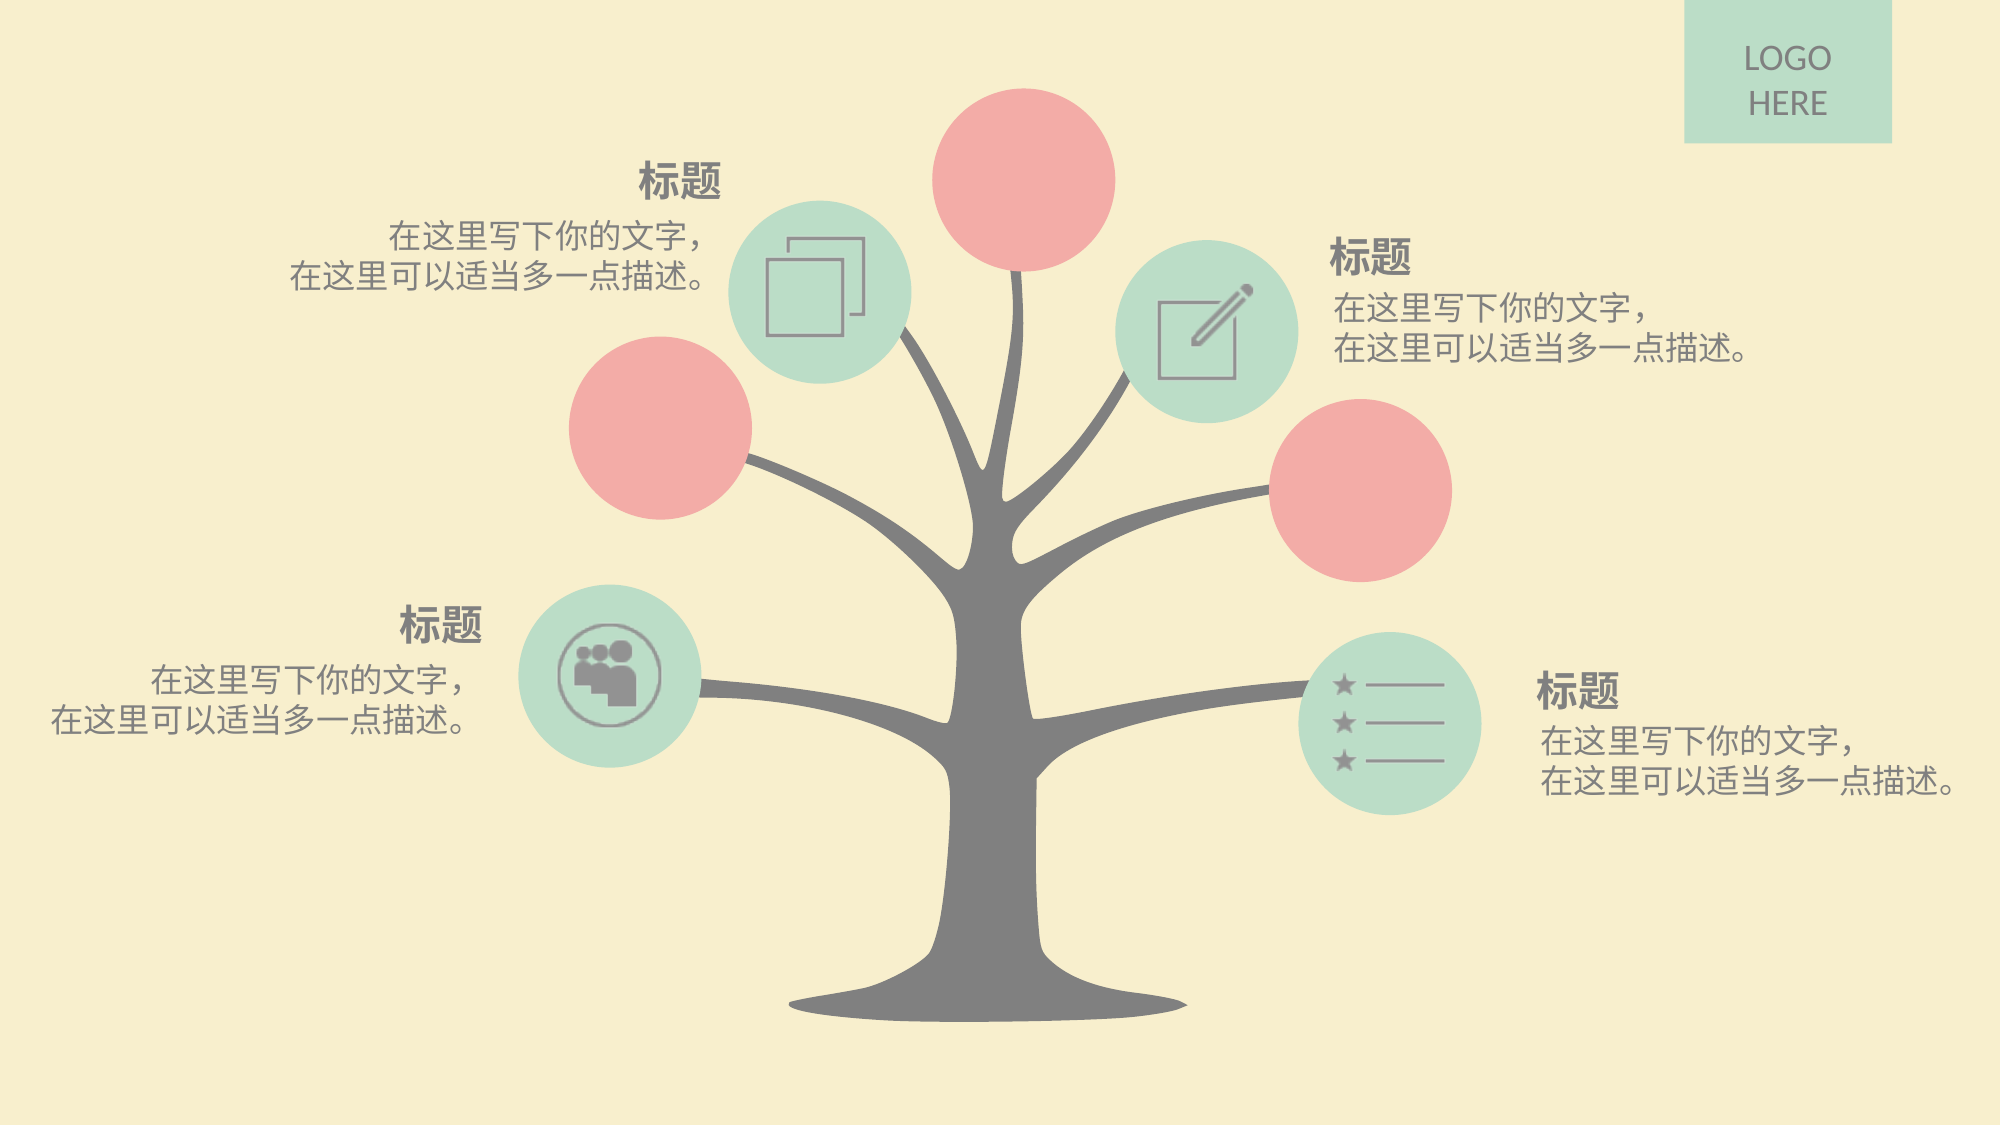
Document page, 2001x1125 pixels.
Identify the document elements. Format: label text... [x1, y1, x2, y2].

text_box 标题 [384, 591, 498, 651]
text_box 标题 [1521, 657, 1636, 722]
text_box 在这里写下你的文字， 在这里可以适当多一点描述。 [1482, 279, 1781, 375]
text_box 在这里写下你的文字， 在这里可以适当多一点描述。 [35, 651, 498, 747]
picture [1321, 657, 1456, 791]
text_box 在这里写下你的文字， 在这里可以适当多一点描述。 [274, 207, 518, 303]
text_box 在这里写下你的文字， 在这里可以适当多一点描述。 [1525, 712, 1988, 808]
picture [1139, 265, 1273, 400]
text_box LOGO HERE [1729, 25, 1847, 131]
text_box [518, 88, 1482, 1024]
picture [749, 220, 883, 355]
picture [543, 609, 677, 743]
